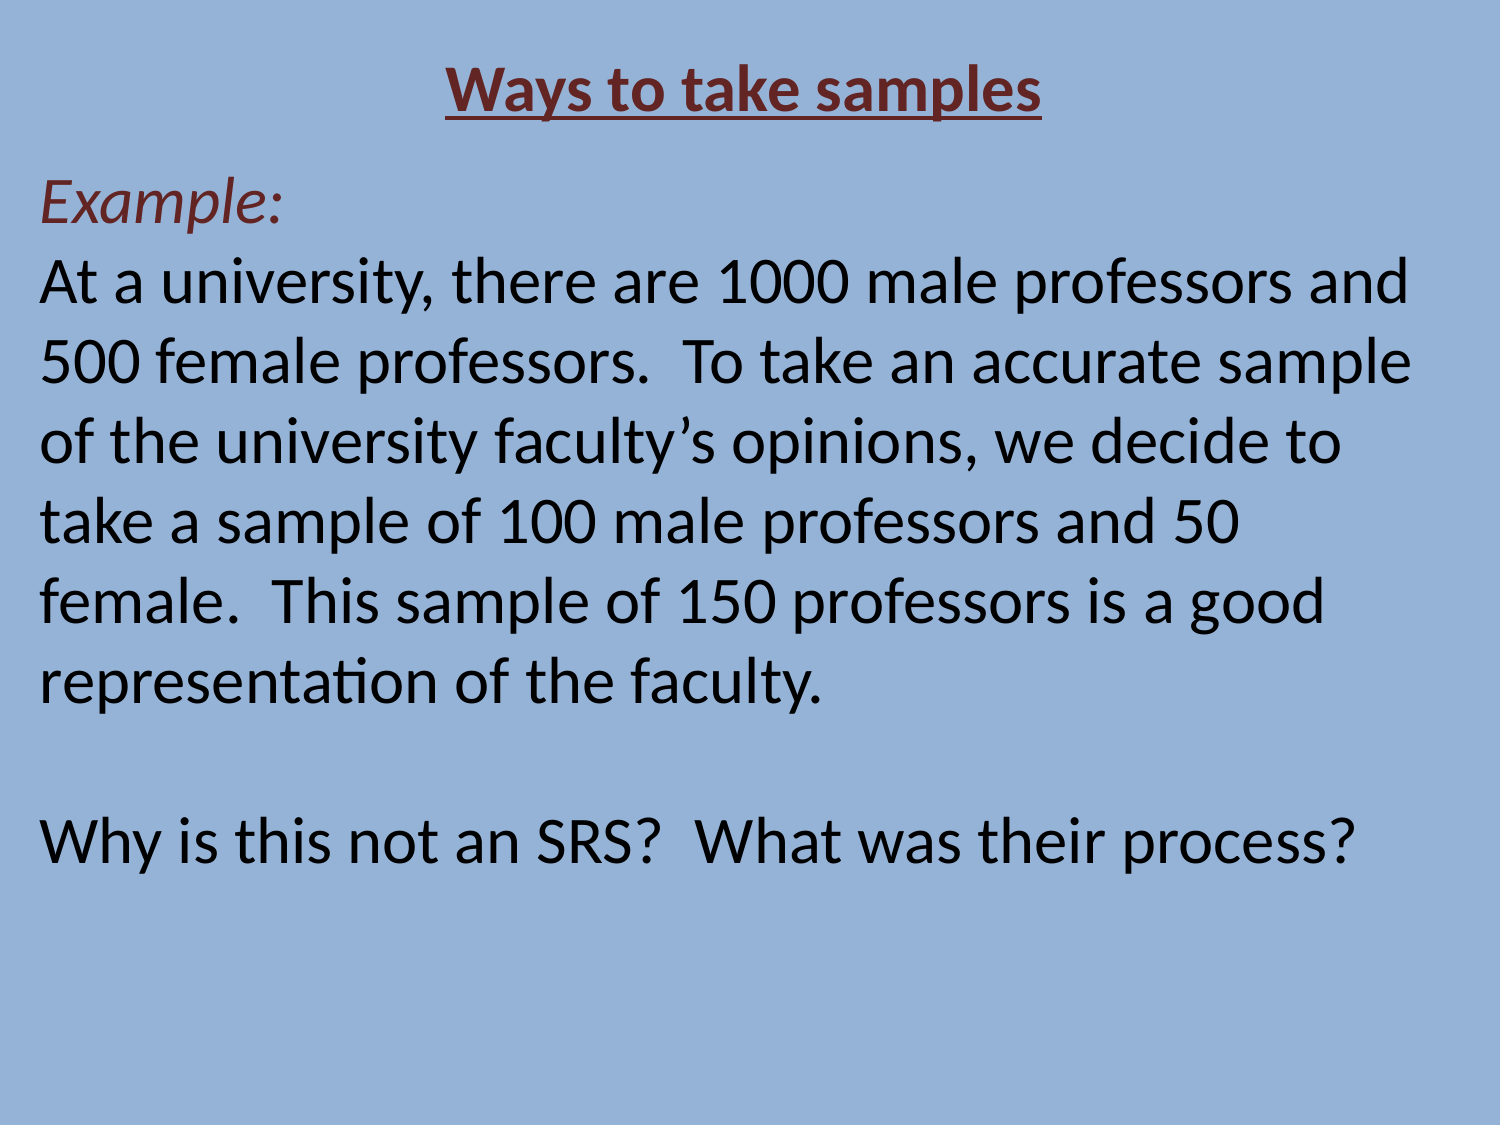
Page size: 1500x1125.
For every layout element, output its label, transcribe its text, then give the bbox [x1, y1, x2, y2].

text_box Ways to take samples [24, 37, 1463, 133]
text_box Example: At a university, there are 1000 male professors and 500 female professors. To take an accurate sample of the university faculty’s opinions, we decide to take a sample of 100 male professors and 50 female. This sample of 150 professors is a good representation of the faculty. Why is this not an SRS? What was their process? [24, 149, 1463, 965]
